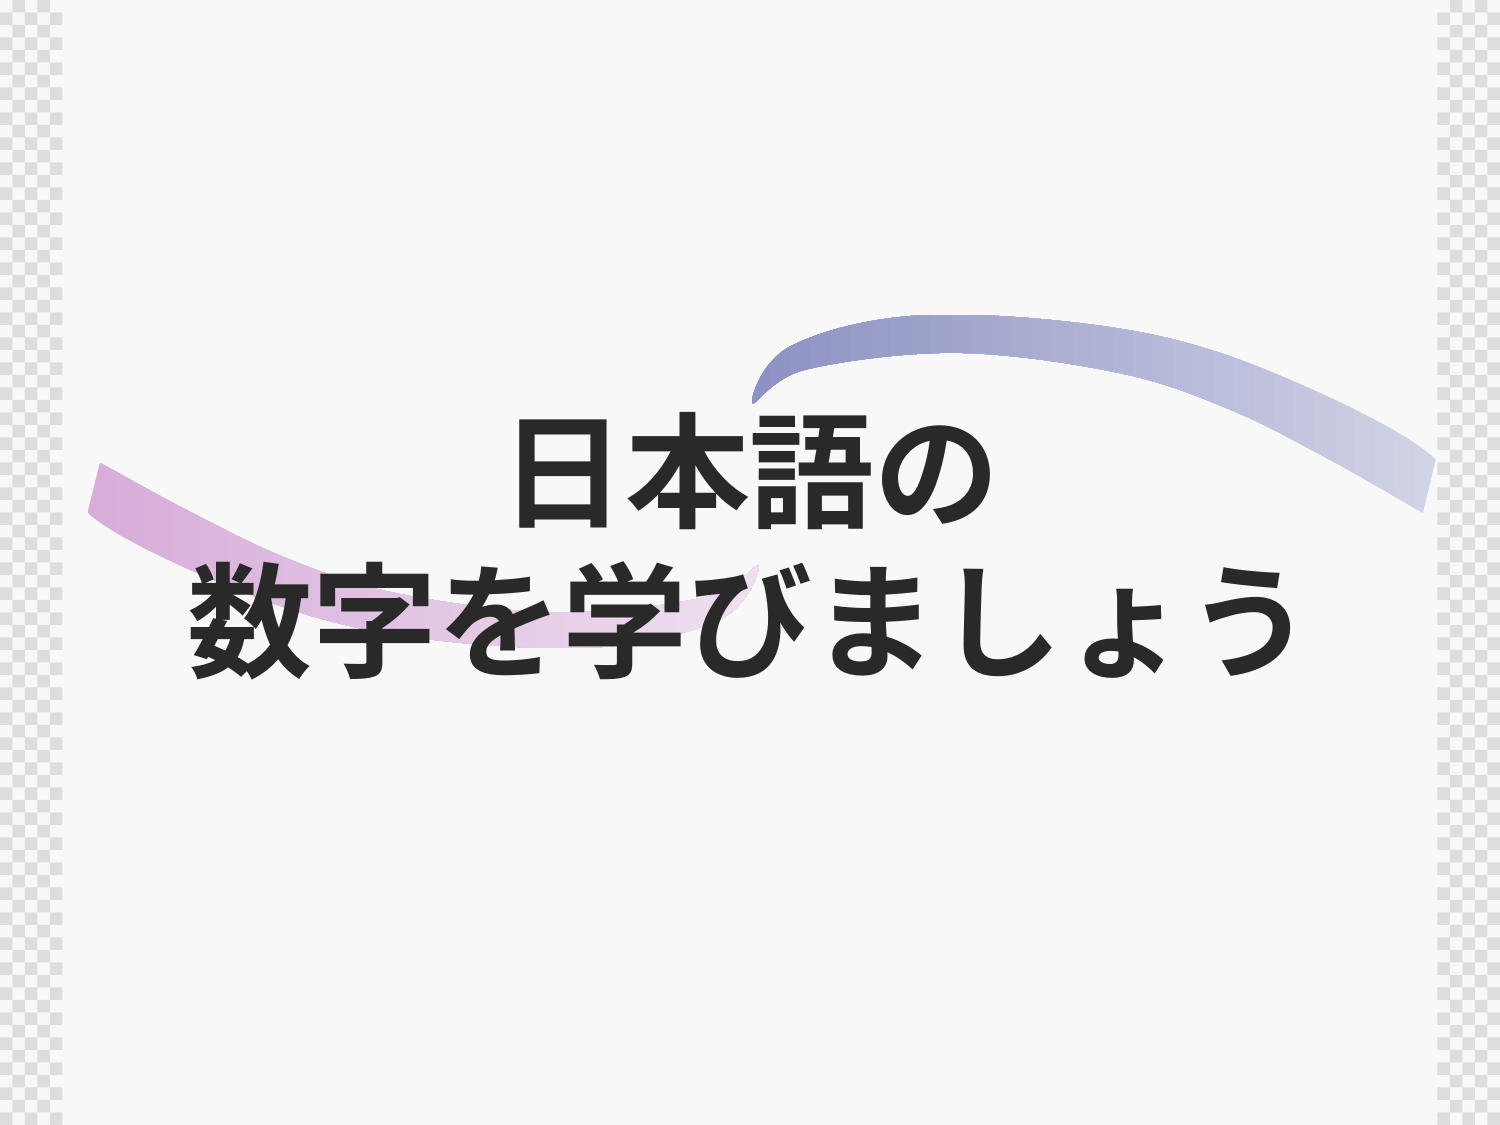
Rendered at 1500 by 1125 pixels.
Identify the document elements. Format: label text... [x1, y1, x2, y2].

text_box 日本語の 数字を学びましょう [0, 386, 1500, 702]
